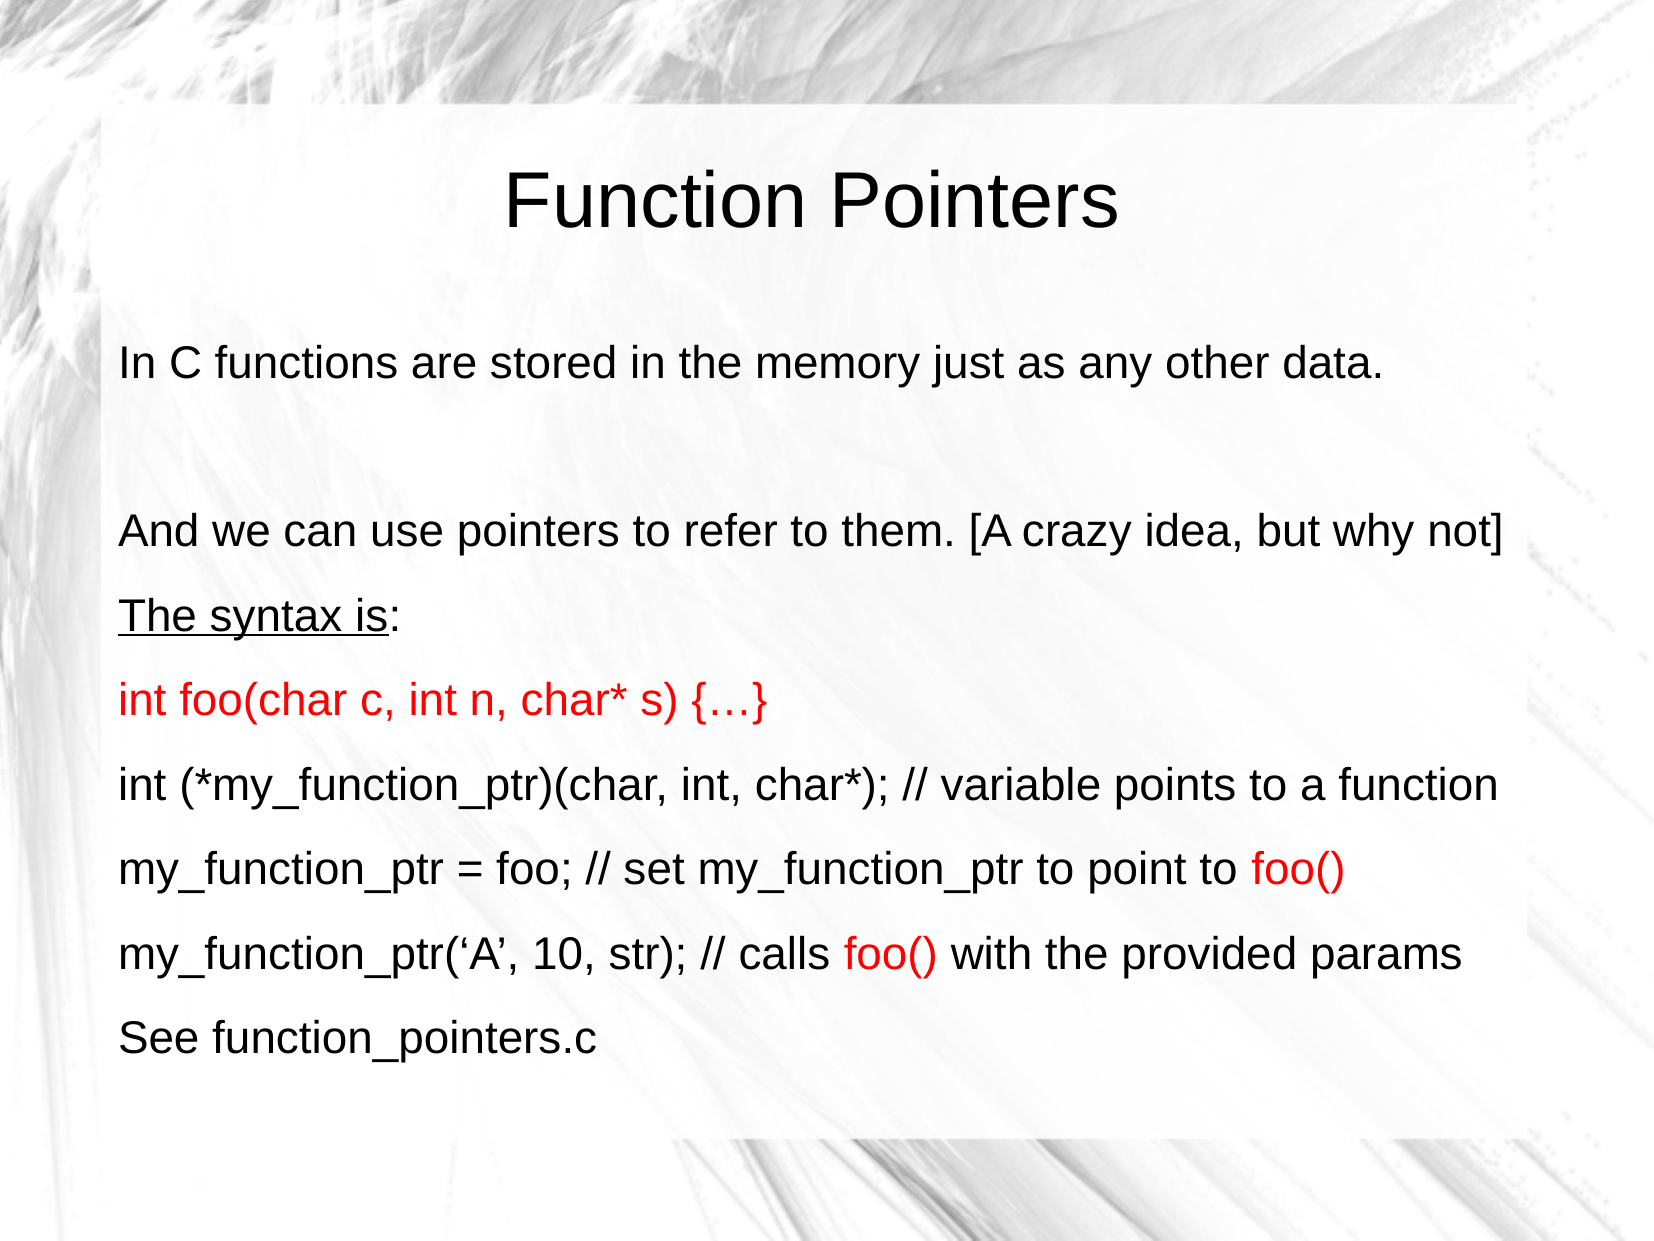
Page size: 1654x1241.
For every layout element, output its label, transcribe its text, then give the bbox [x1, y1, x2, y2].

list In C functions are stored in the memory just as any other data. And we can use pointers to refer to them. [A crazy idea, but why not] The syntax is: int foo(char c, int n, char* s) {…} int (*my_function_ptr)(char, int, char*); // variable points to a function my_function_ptr = foo; // set my_function_ptr to point to foo() my_function_ptr(‘A’, 10, str); // calls foo() with the provided params See function_pointers.c [118, 332, 1571, 1121]
title Function Pointers [118, 93, 1506, 299]
picture [0, 0, 1654, 1241]
